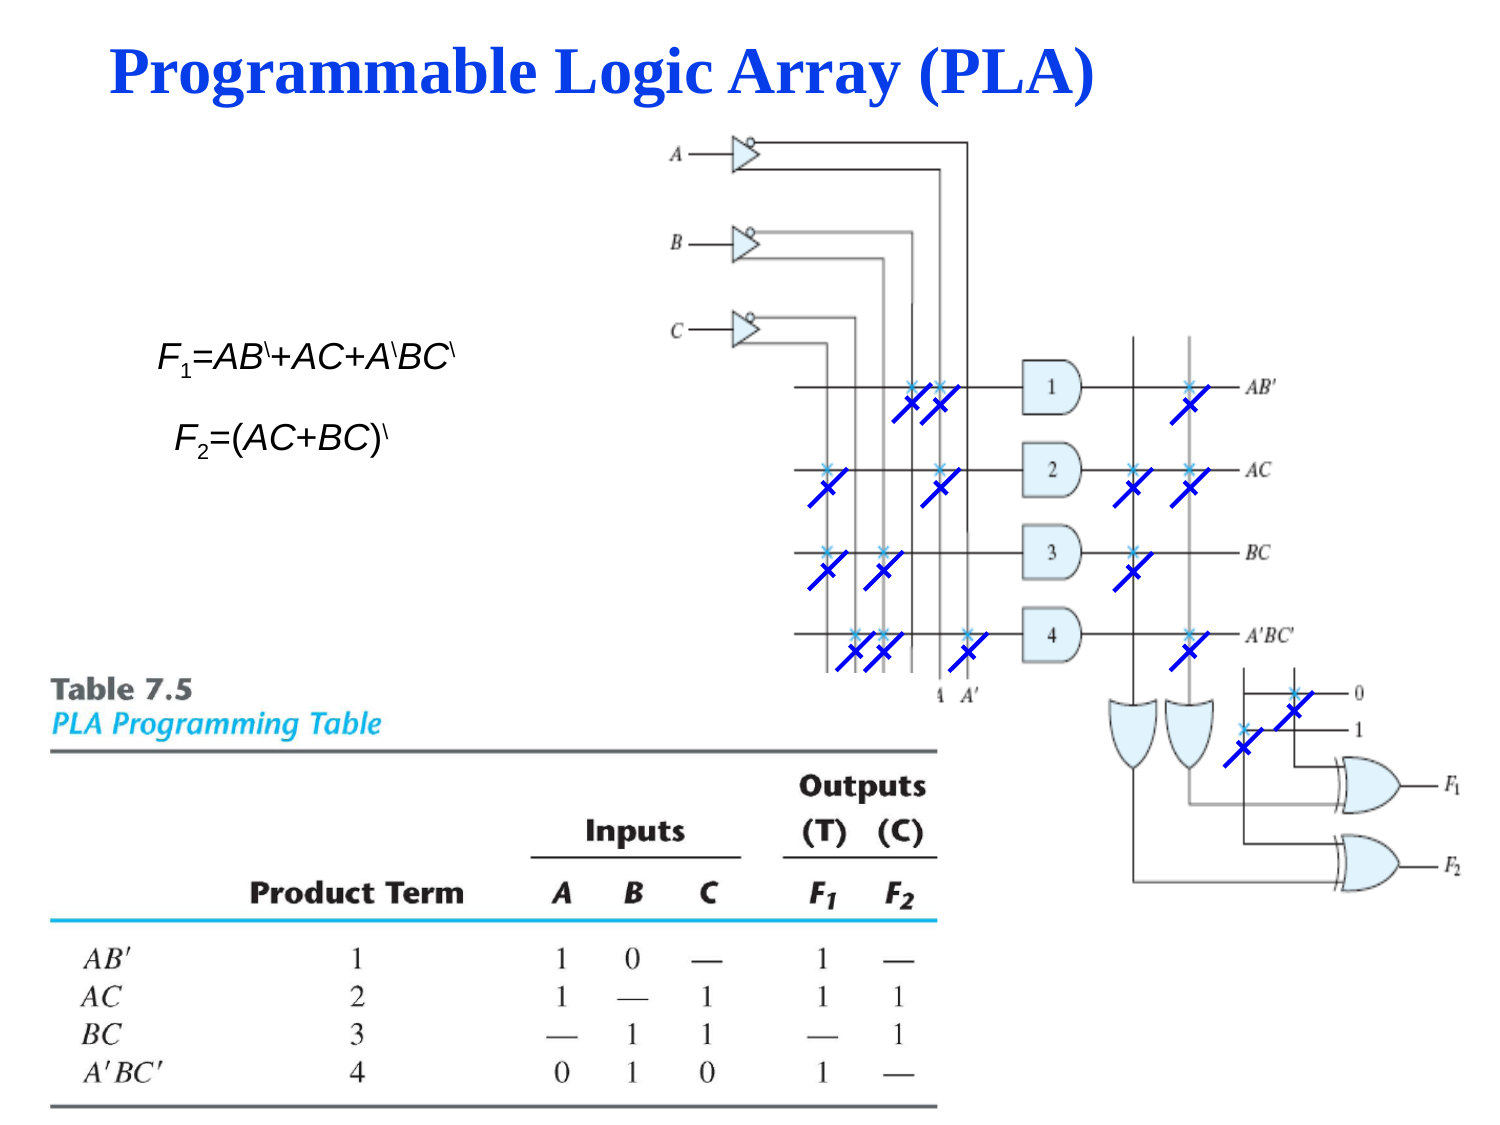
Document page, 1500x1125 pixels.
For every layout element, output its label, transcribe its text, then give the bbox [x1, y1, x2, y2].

text_box Programmable Logic Array (PLA) [94, 31, 1282, 109]
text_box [661, 119, 1475, 908]
picture [47, 673, 938, 1109]
text_box F1=AB\+AC+A\BC\ [49, 324, 563, 386]
text_box F2=(AC+BC)\ [49, 406, 513, 467]
